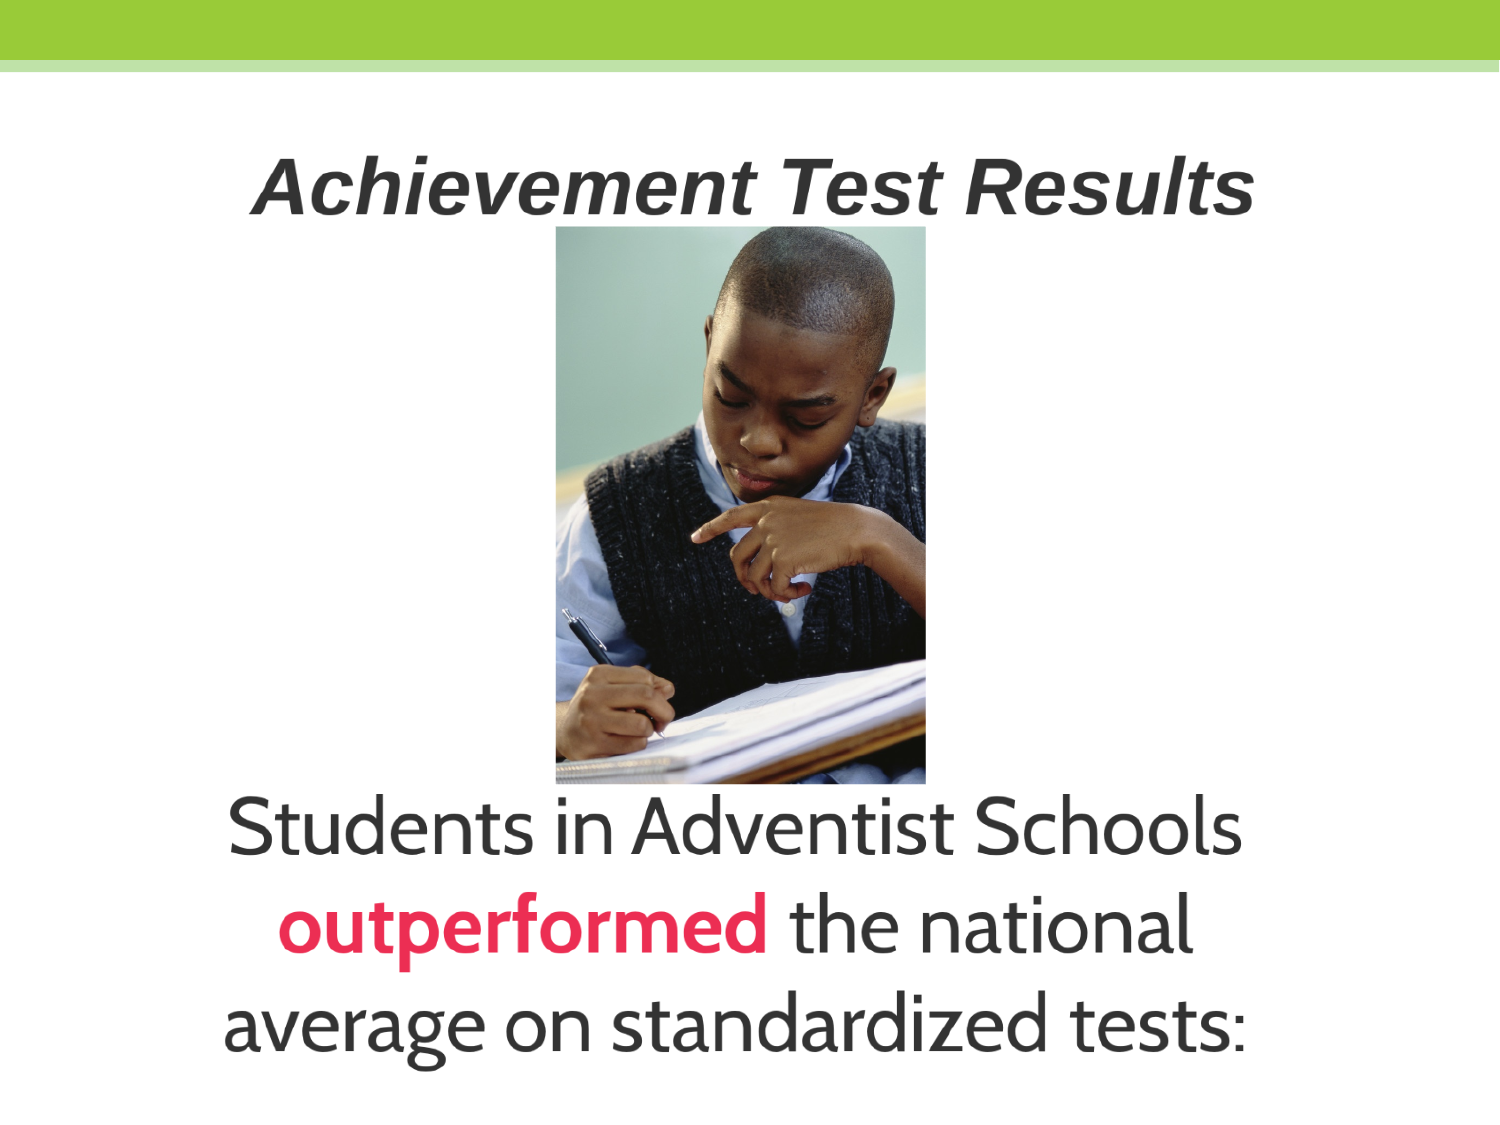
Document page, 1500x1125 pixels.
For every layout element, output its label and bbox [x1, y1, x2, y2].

picture [170, 115, 1330, 1105]
